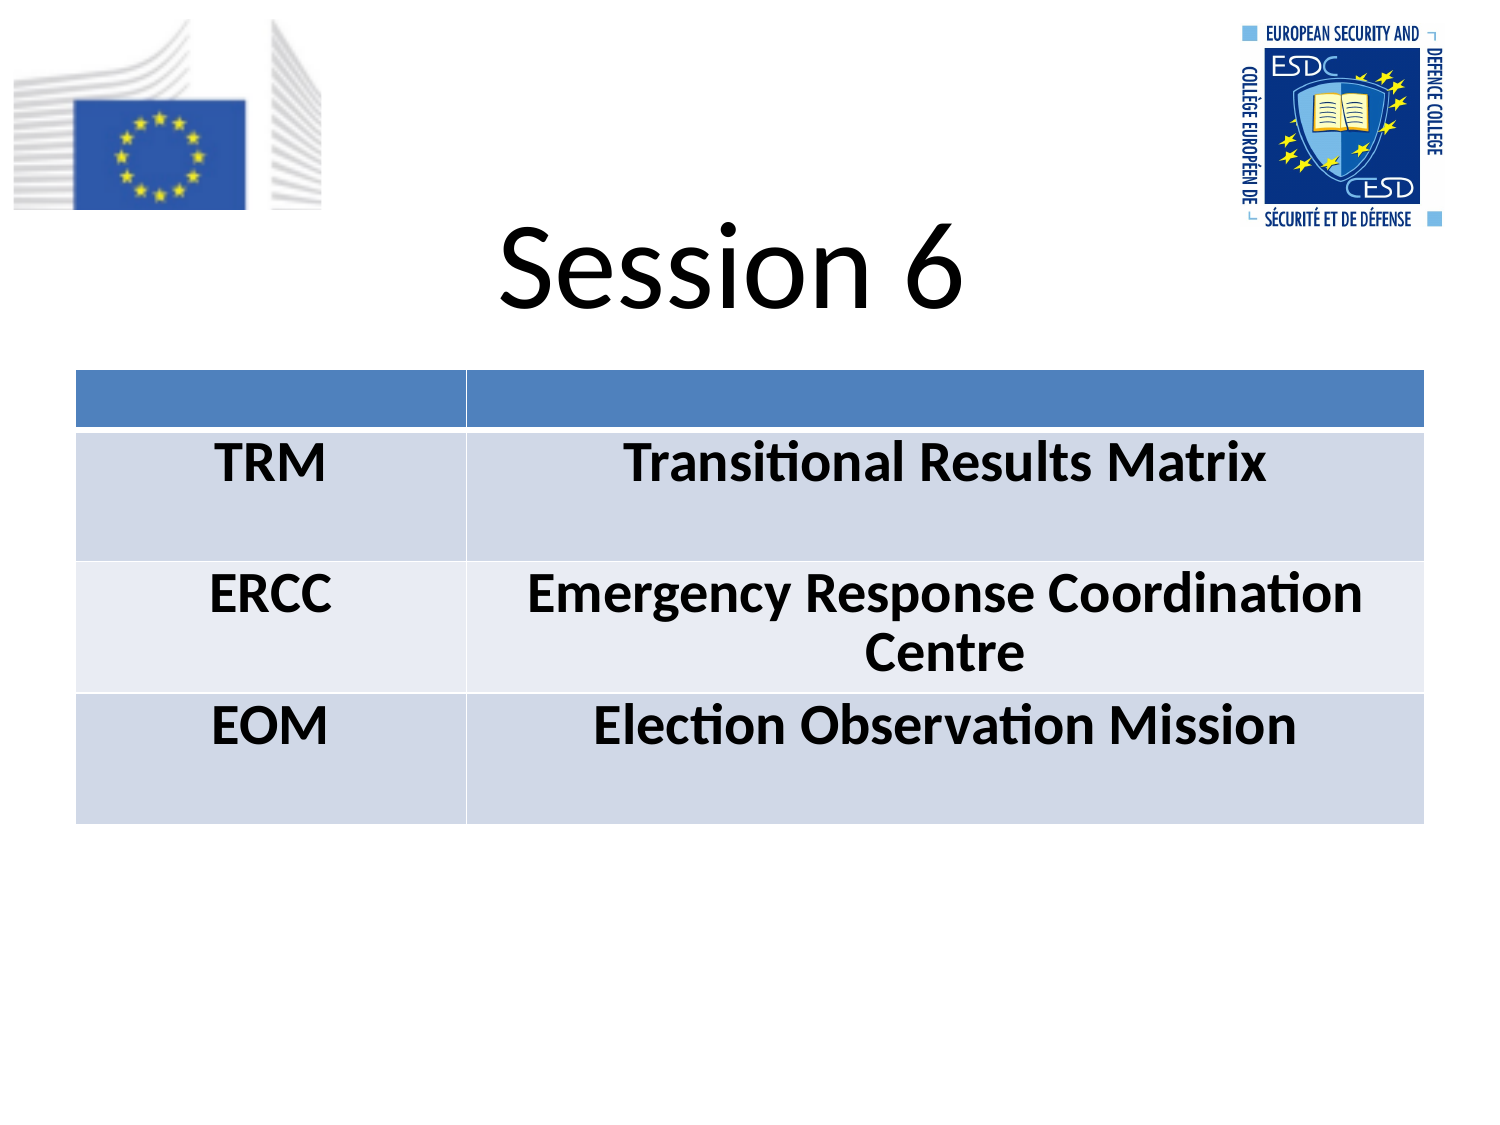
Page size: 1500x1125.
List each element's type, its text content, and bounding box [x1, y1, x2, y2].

picture [1239, 23, 1446, 227]
table_cell Transitional Results Matrix [467, 433, 1424, 561]
title Session 6 [56, 165, 1407, 353]
table_header [76, 370, 466, 427]
picture [13, 19, 322, 210]
table_cell ERCC [76, 562, 466, 692]
table_cell EOM [76, 694, 466, 824]
table_cell TRM [76, 433, 466, 561]
table_cell Election Observation Mission [467, 694, 1424, 824]
table_cell Emergency Response Coordination Centre [467, 562, 1424, 692]
table_header [467, 370, 1424, 427]
